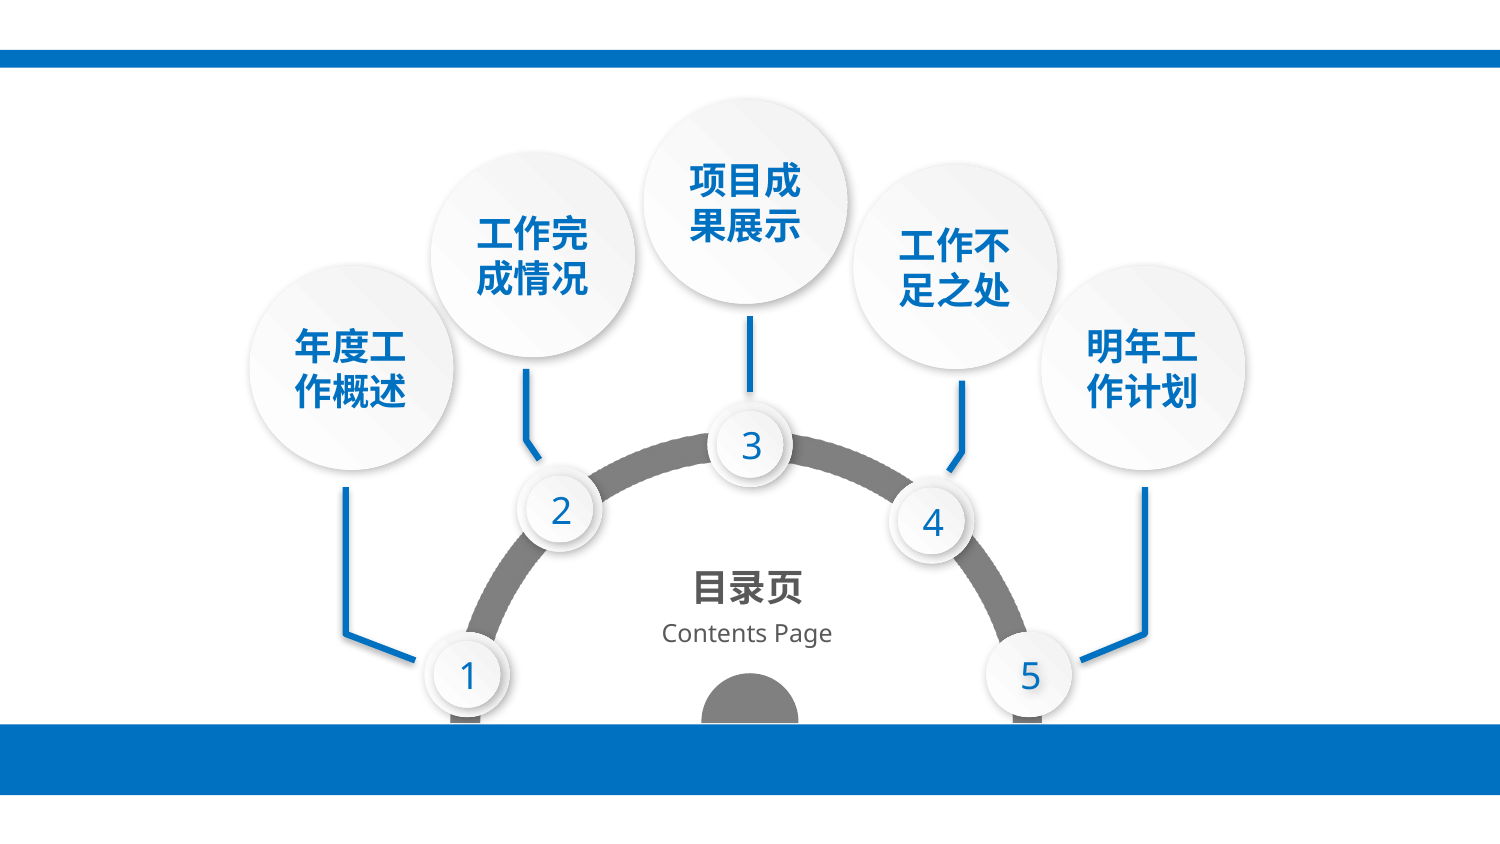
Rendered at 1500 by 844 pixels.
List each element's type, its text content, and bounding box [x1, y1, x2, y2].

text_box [985, 631, 1072, 718]
text_box 年度工作概述 [247, 264, 456, 472]
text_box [516, 466, 603, 552]
text_box [1079, 487, 1149, 664]
text_box [342, 487, 417, 664]
picture [450, 430, 1042, 724]
text_box 项目成果展示 [641, 97, 850, 306]
text_box 工作不足之处 [851, 163, 1060, 372]
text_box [888, 478, 975, 564]
text_box [522, 368, 535, 428]
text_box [424, 631, 510, 718]
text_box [707, 401, 793, 488]
text_box [955, 380, 966, 428]
text_box [0, 722, 1500, 797]
text_box [0, 48, 1500, 70]
text_box 明年工作计划 [1039, 264, 1248, 472]
text_box 工作完成情况 [428, 151, 637, 360]
